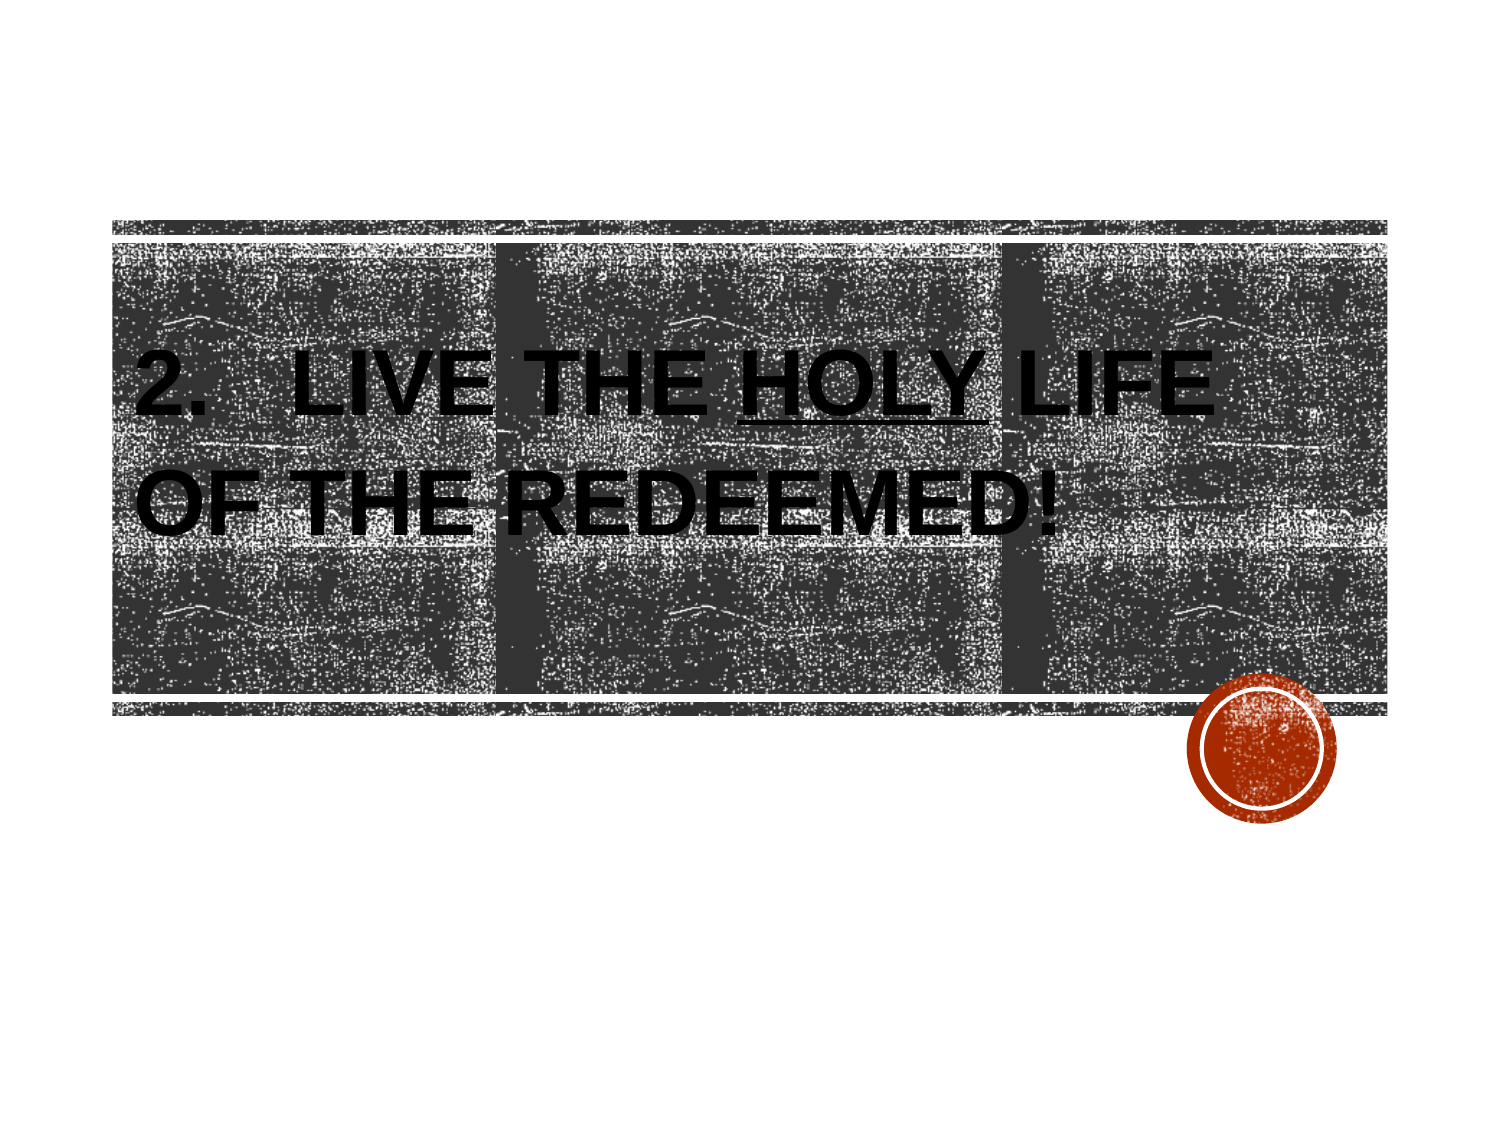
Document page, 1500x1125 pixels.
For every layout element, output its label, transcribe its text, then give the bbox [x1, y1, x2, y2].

text_box 2. LIVE THE HOLY LIFE OF THE REDEEMED! [118, 306, 1369, 562]
